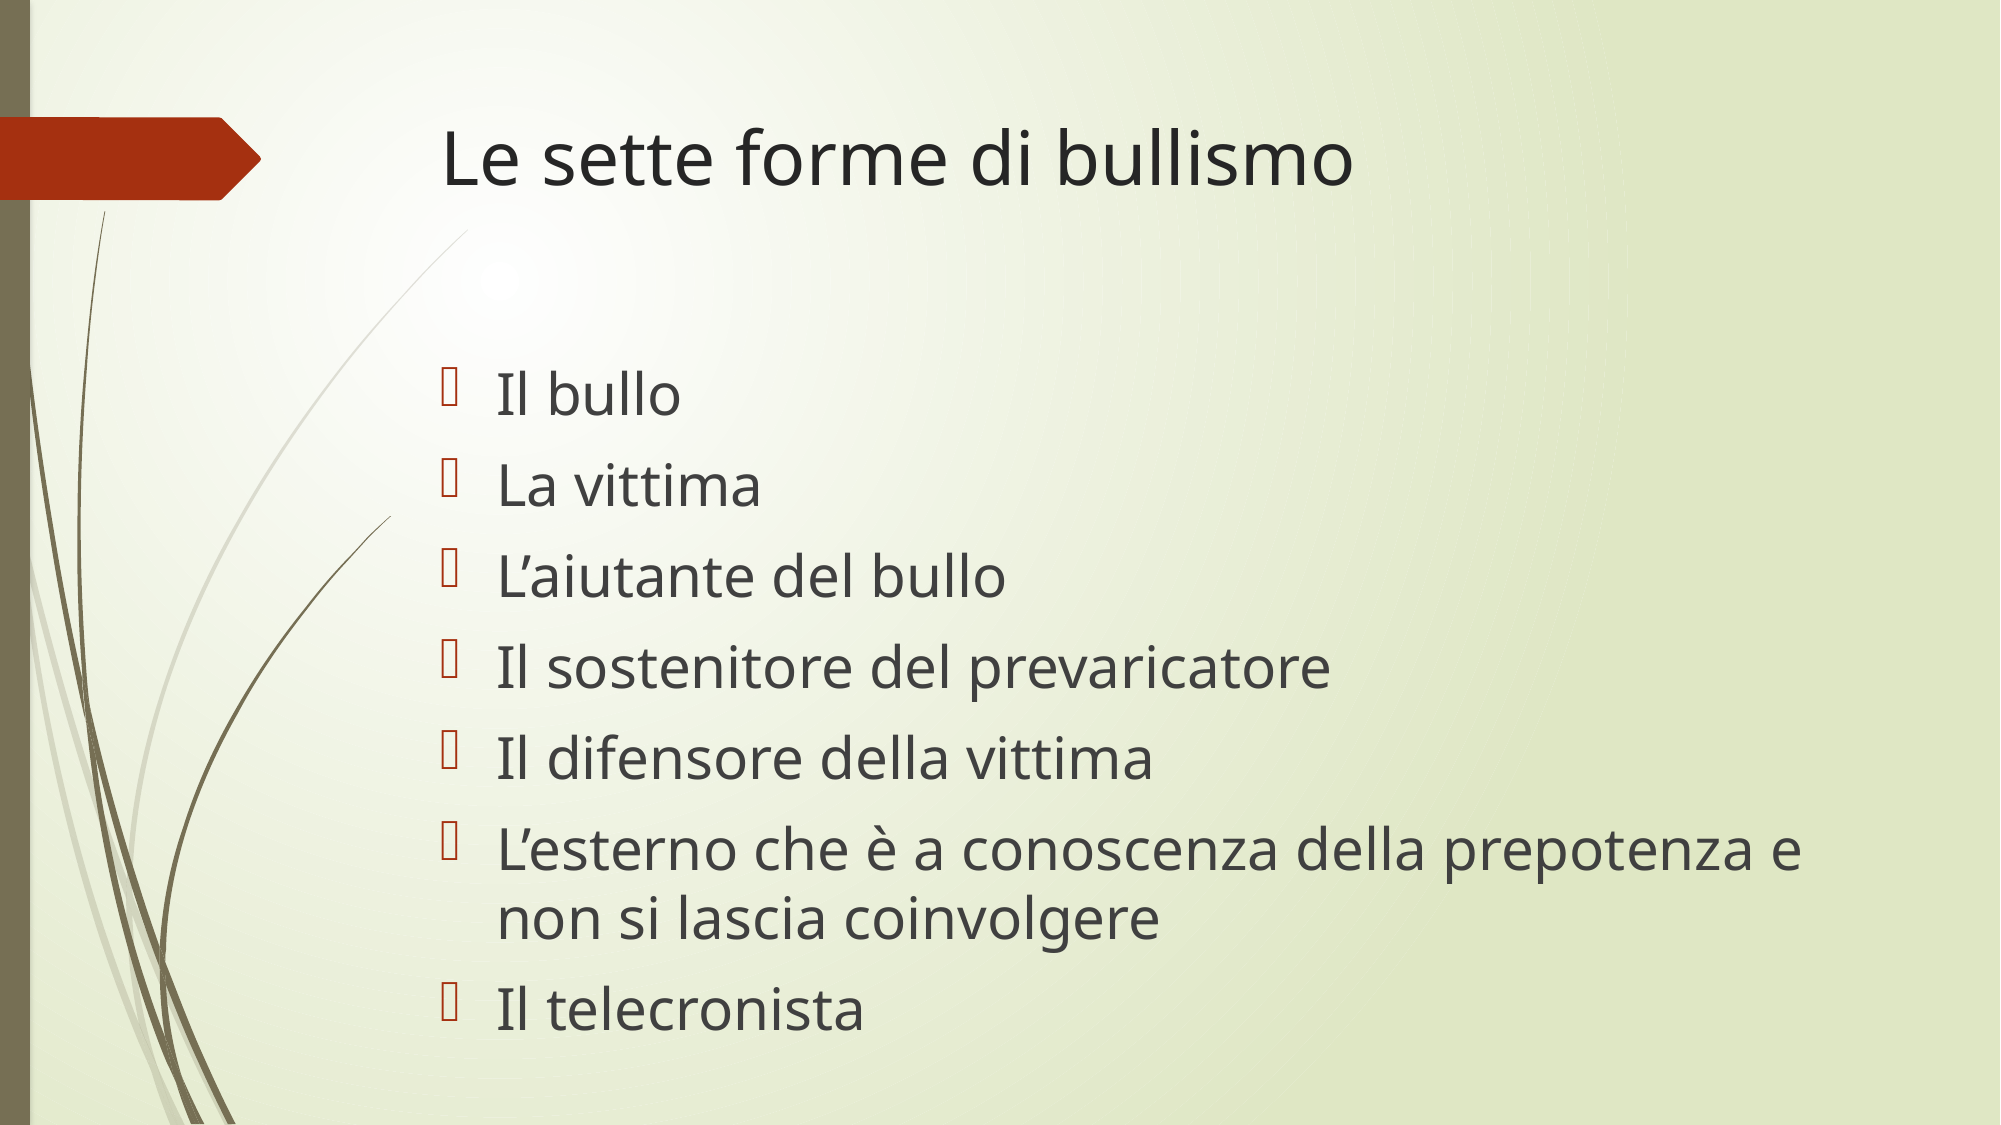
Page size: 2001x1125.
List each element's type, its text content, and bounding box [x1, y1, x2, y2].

list Il bullo La vittima L’aiutante del bullo Il sostenitore del prevaricatore Il difensore della vittima L’esterno che è a conoscenza della prepotenza e non si lascia coinvolgere Il telecronista [424, 350, 1888, 970]
title Le sette forme di bullismo [425, 102, 1888, 313]
